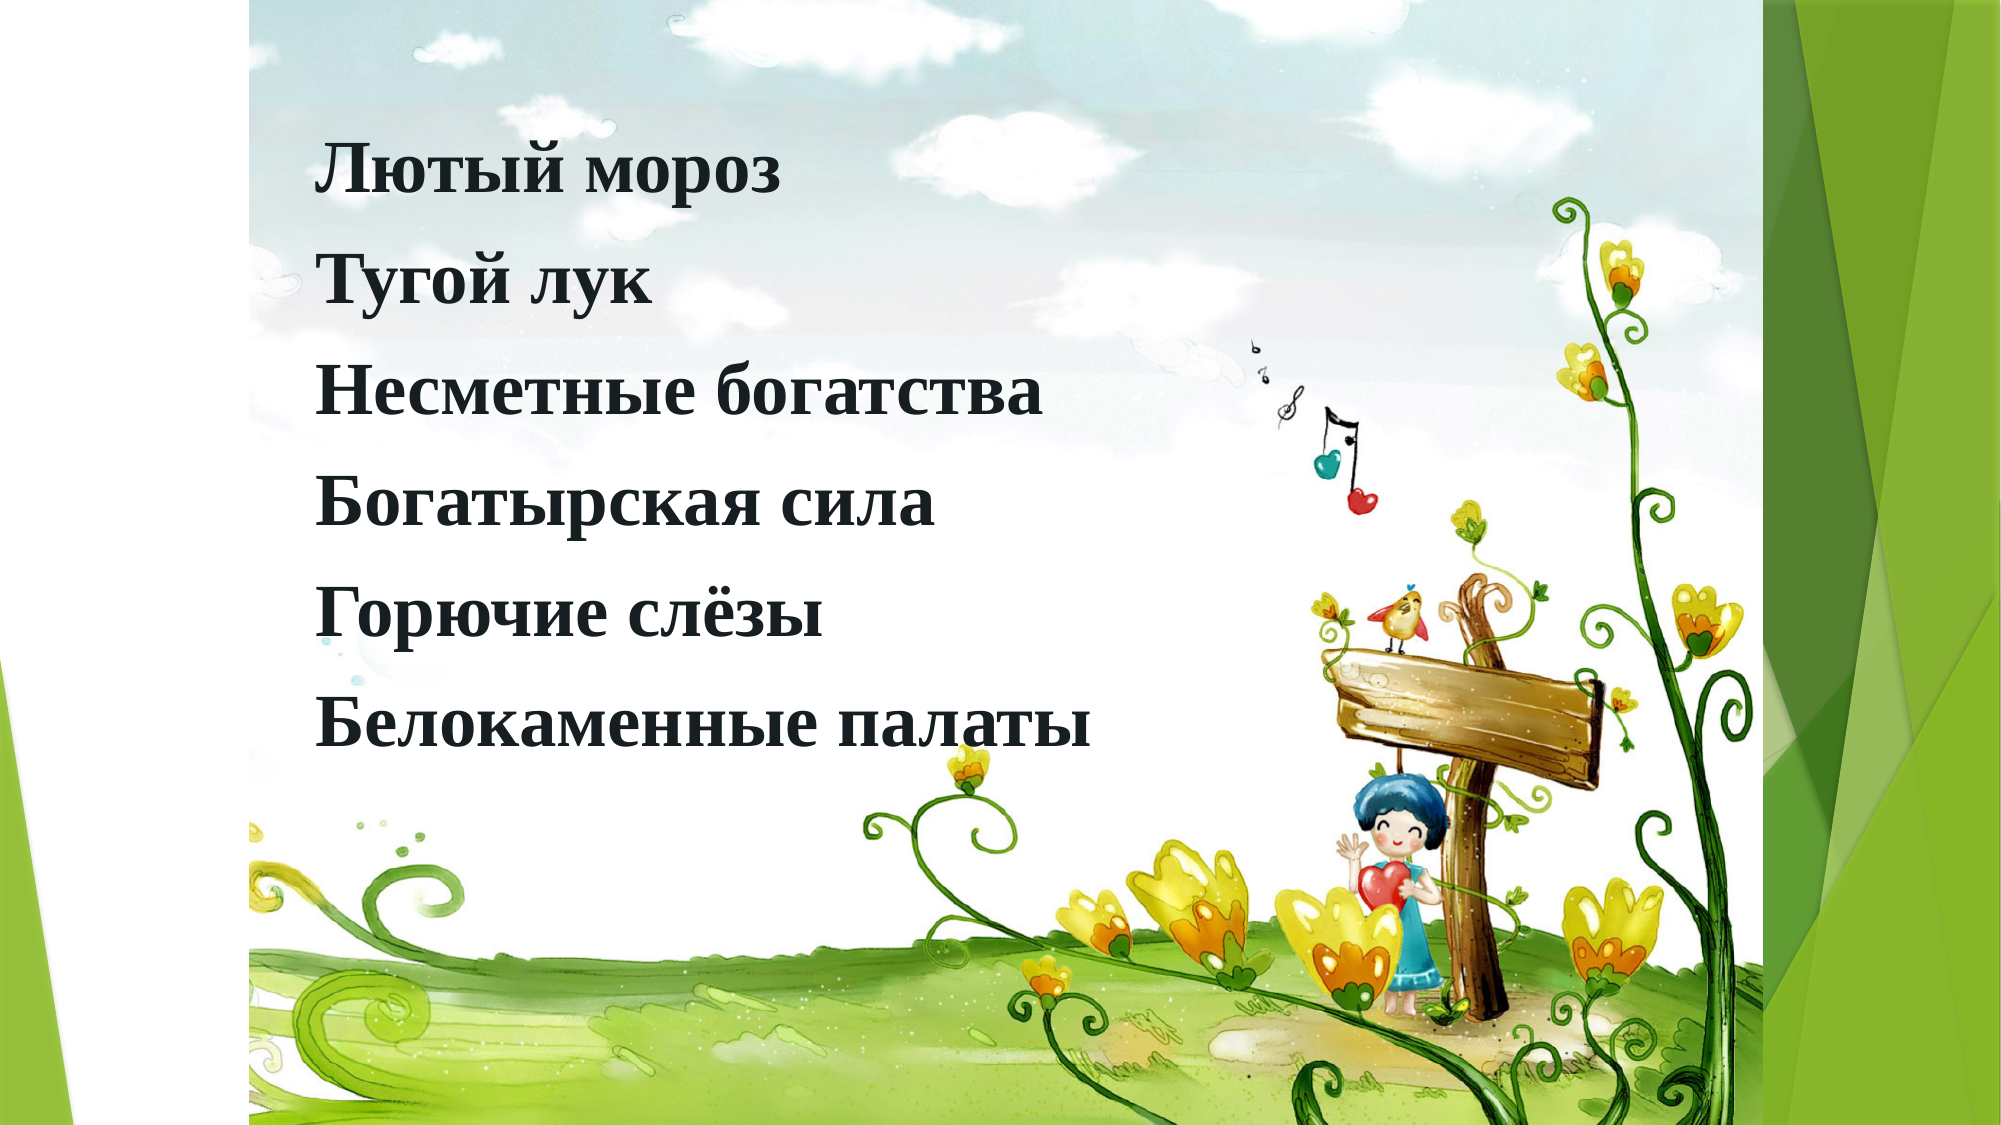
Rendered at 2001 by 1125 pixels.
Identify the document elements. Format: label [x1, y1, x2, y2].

picture [249, 0, 1764, 1125]
